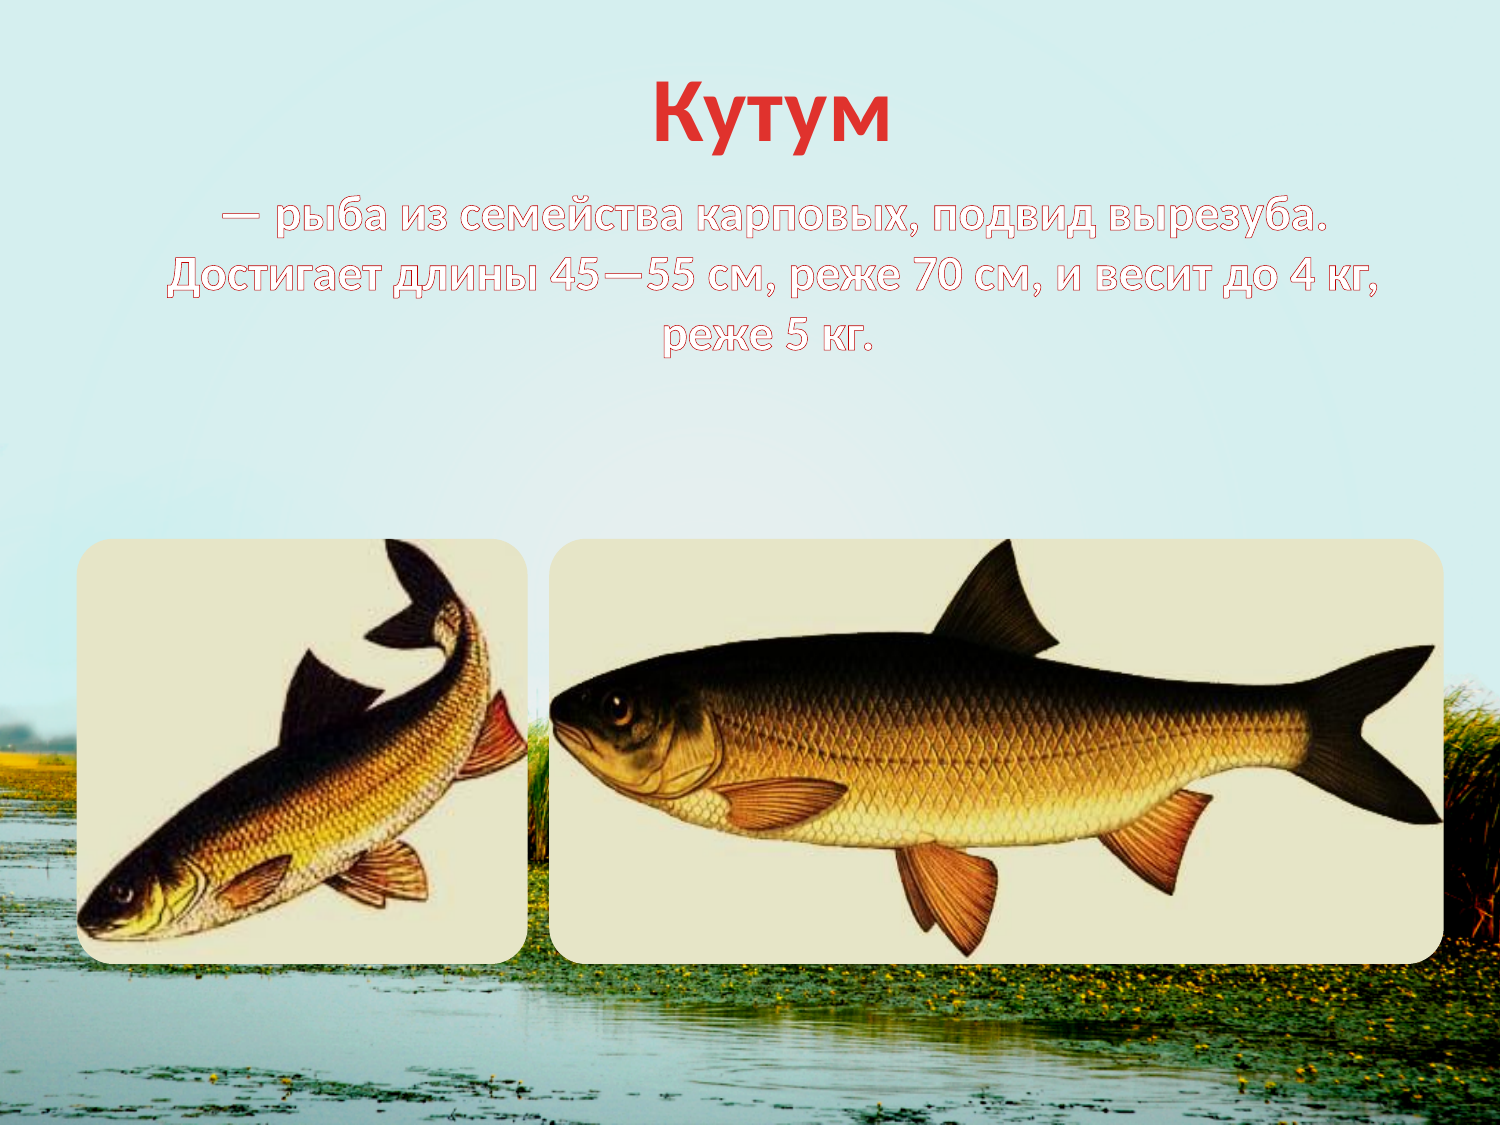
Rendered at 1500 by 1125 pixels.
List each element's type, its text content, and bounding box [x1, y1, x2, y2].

picture [0, 0, 1500, 1125]
text_box Кутум [123, 42, 1424, 168]
text_box — рыба из семейства карповых, подвид вырезуба. Достигает длины 45—55 см, реже 70 см, и весит до 4 кг, реже 5 кг. [123, 172, 1424, 368]
